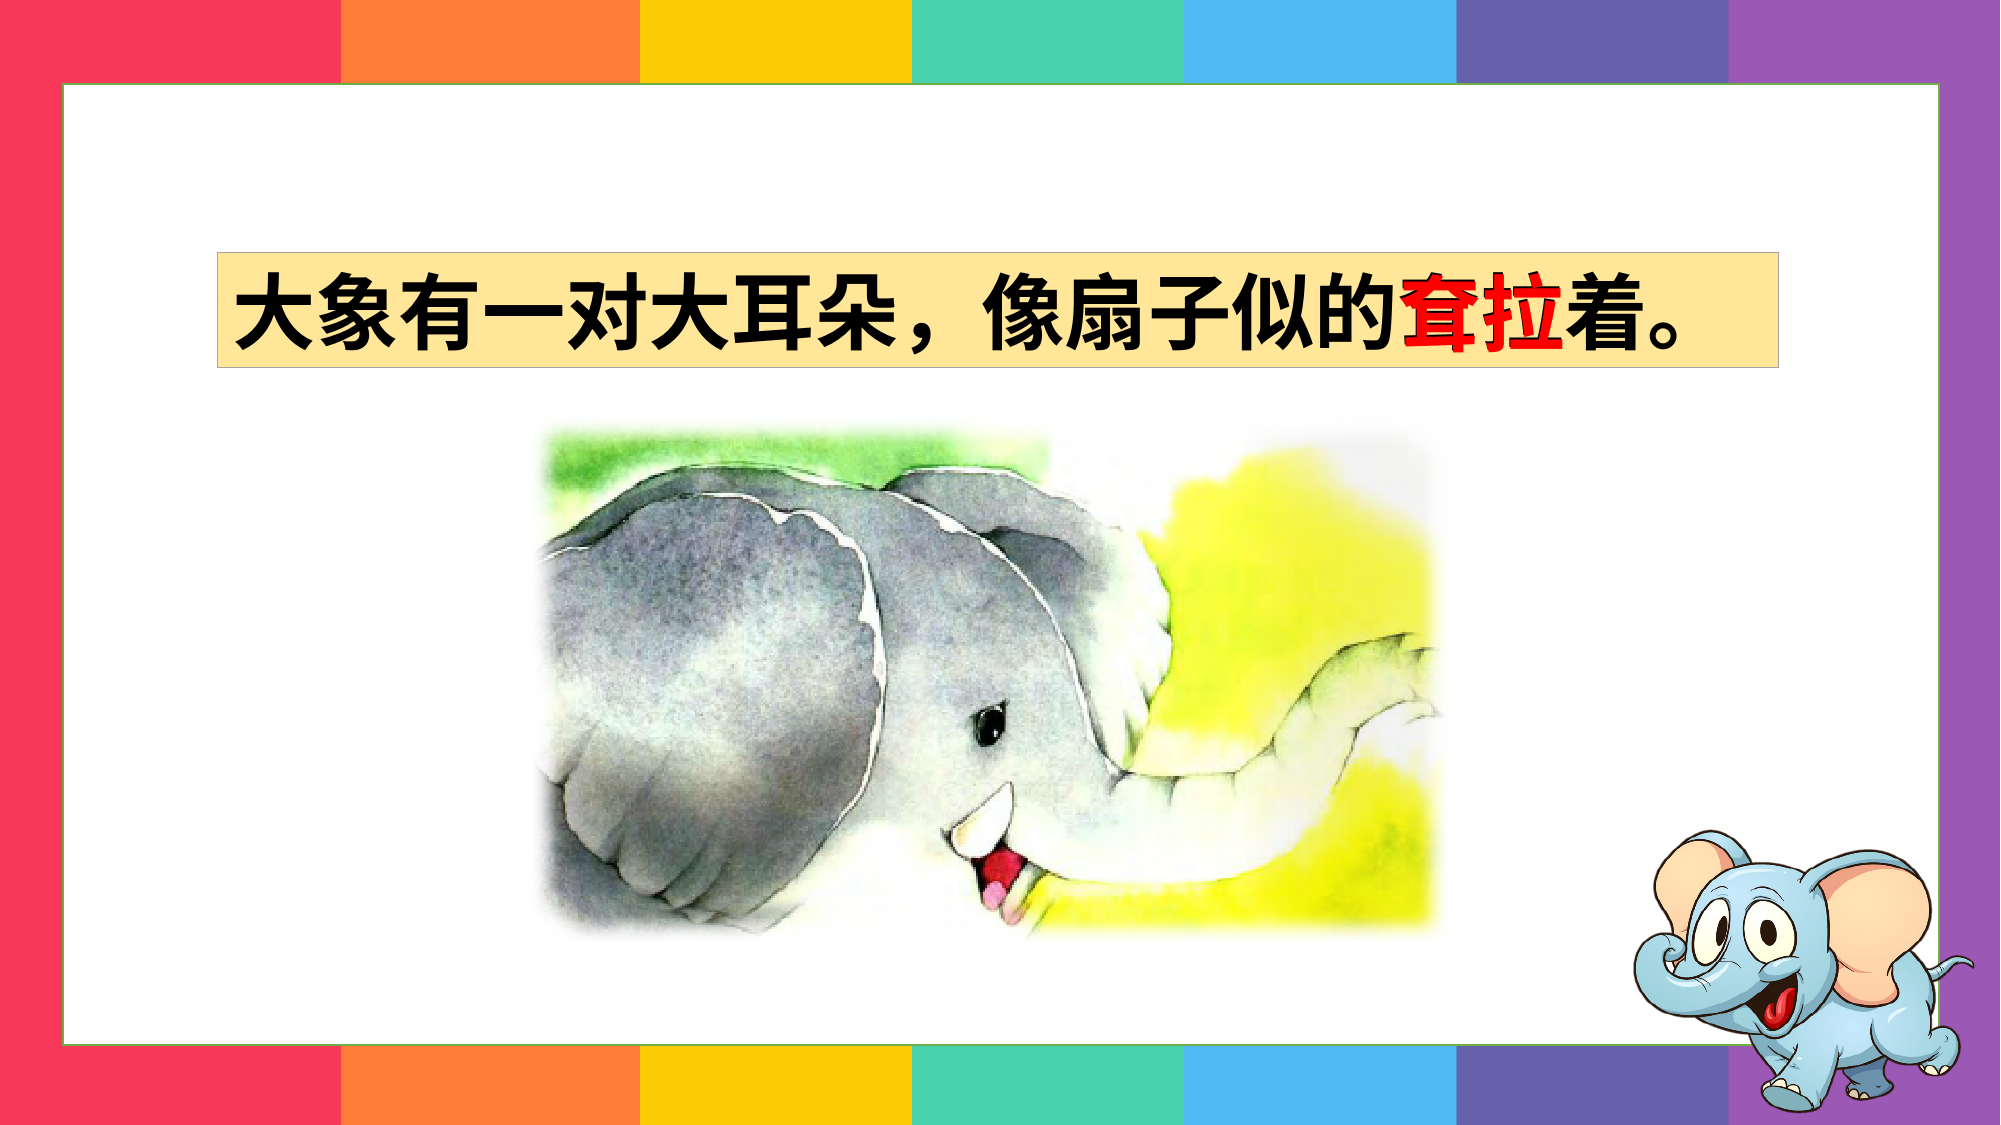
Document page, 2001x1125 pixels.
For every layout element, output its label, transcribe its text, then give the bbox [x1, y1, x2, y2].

text_box 大象有一对大耳朵，像扇子似的耷拉着。 [217, 252, 1779, 368]
picture [0, 0, 2001, 1125]
text_box 耷拉 [1383, 254, 1580, 370]
